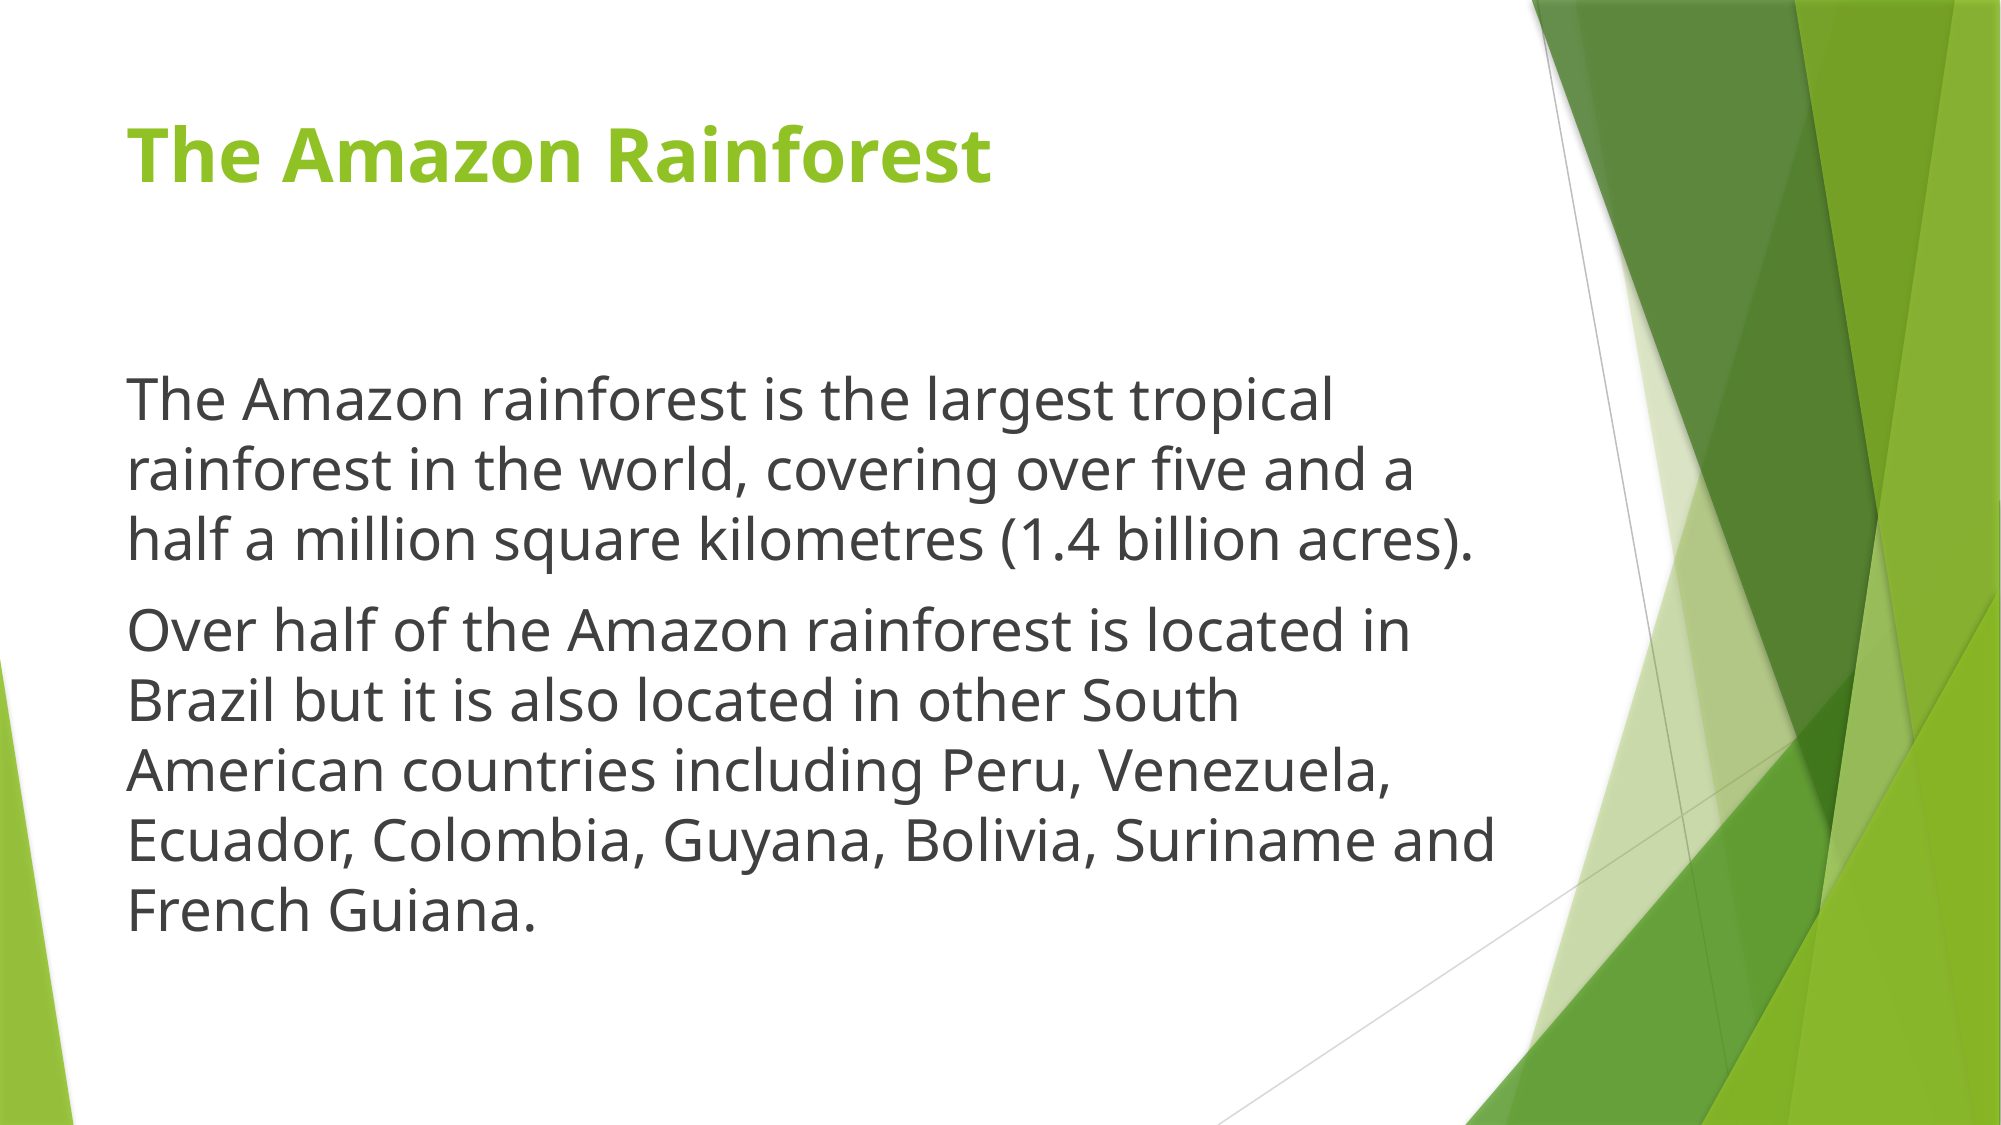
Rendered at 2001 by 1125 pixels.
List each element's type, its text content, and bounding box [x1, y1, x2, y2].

list The Amazon rainforest is the largest tropical rainforest in the world, covering over five and a half a million square kilometres (1.4 billion acres). Over half of the Amazon rainforest is located in Brazil but it is also located in other South American countries including Peru, Venezuela, Ecuador, Colombia, Guyana, Bolivia, Suriname and French Guiana. [111, 354, 1522, 992]
title The Amazon Rainforest [111, 99, 1522, 317]
